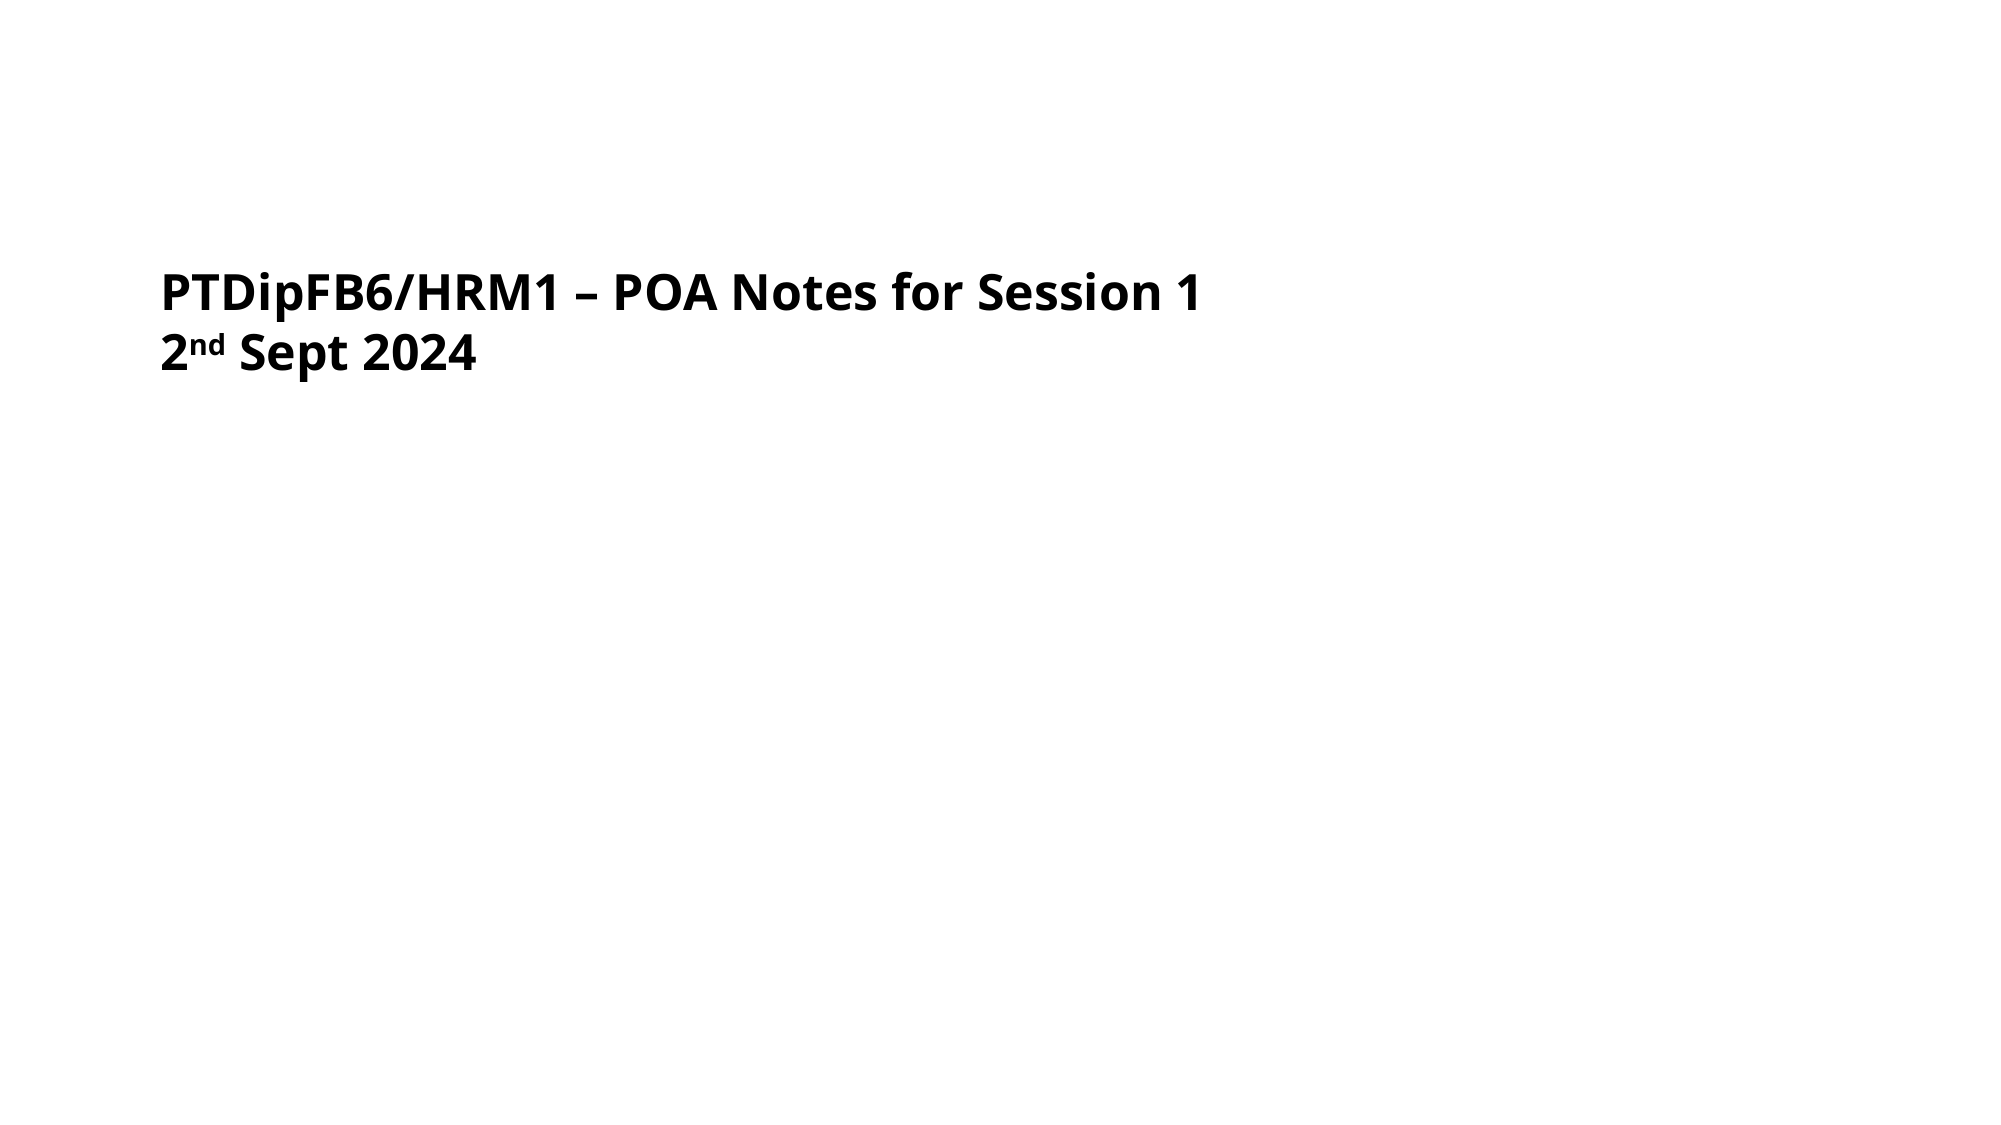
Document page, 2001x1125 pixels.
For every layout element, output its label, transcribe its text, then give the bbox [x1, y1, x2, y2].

text_box PTDipFB6/HRM1 – POA Notes for Session 1 2nd Sept 2024 [145, 252, 1659, 388]
